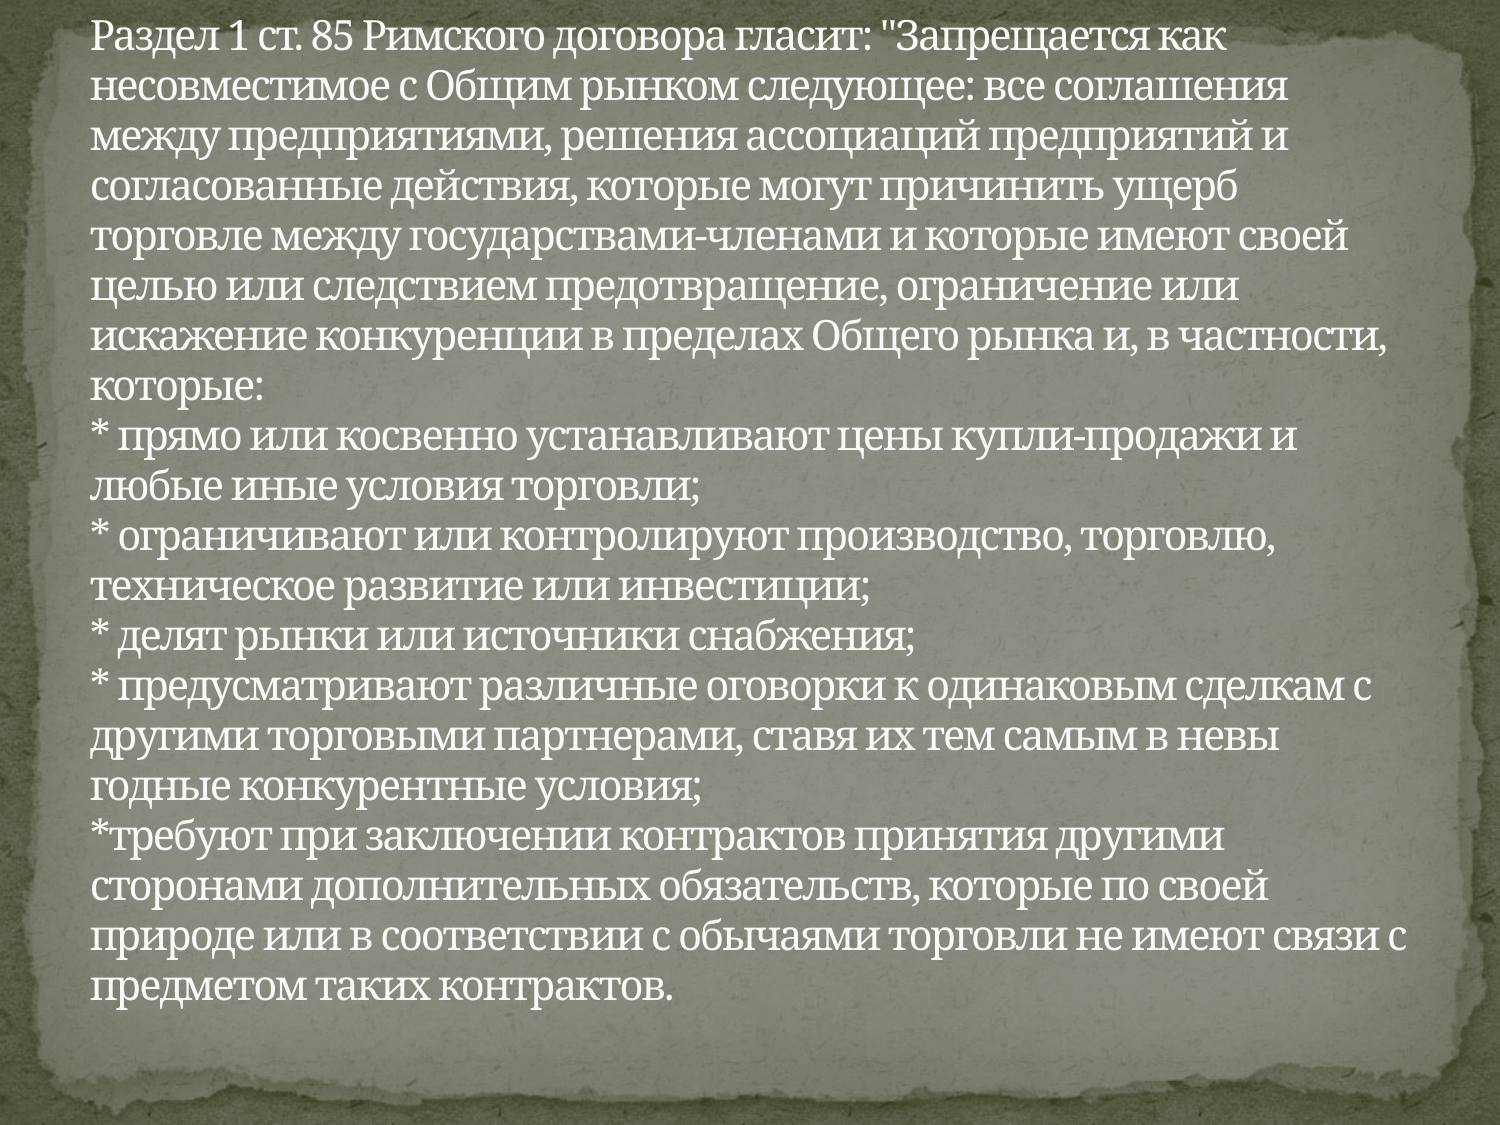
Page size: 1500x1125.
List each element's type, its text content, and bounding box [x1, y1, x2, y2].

title Раздел 1 ст. 85 Римского договора гласит: "Запрещается как несовместимое с Общим рынком следующее: все соглашения между предприятиями, решения ассоциаций предприятий и согласованные действия, которые могут причинить ущерб торговле между государствами-членами и которые имеют своей целью или следствием предотвращение, ограничение или искажение конкуренции в пределах Общего рынка и, в частности, которые: * прямо или косвенно устанавливают цены купли-продажи и любые иные условия торговли; * ограничивают или контролируют производство, торговлю, техническое развитие или инвестиции; * делят рынки или источники снабжения; * предусматривают различные оговорки к одинаковым сдел­кам с другими торговыми партнерами, ставя их тем самым в невы­годные конкурентные условия; *требуют при заключении контрактов принятия другими сторонами дополнительных обязательств, которые по своей природе или в соответствии с обычаями торговли не имеют связи с предме­том таких контрактов. [74, 24, 1425, 1067]
